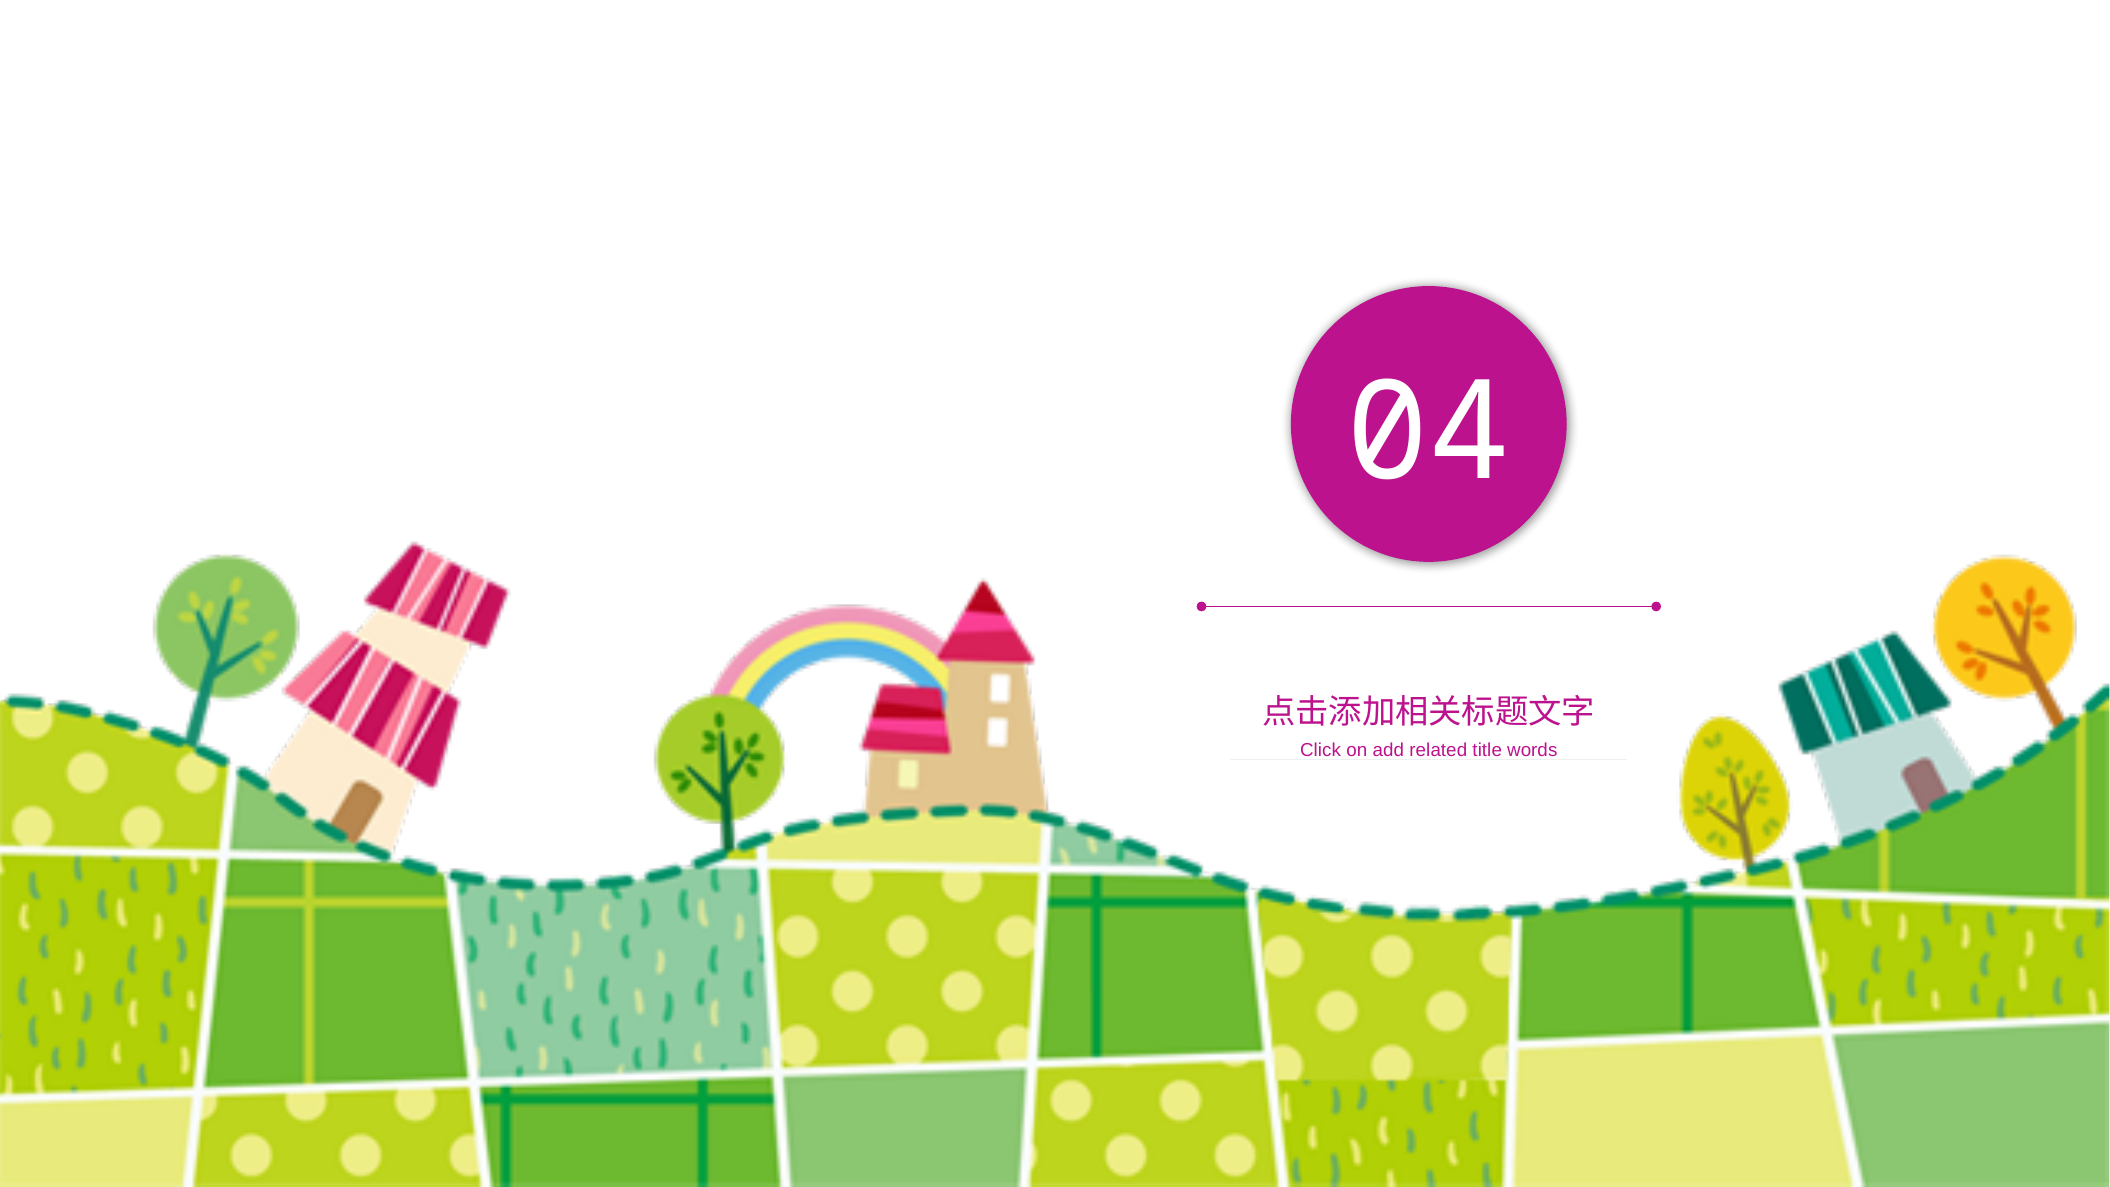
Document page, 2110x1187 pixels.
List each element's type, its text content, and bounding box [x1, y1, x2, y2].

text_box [1197, 602, 1660, 611]
text_box 04 [1289, 285, 1568, 504]
picture [0, 504, 2110, 1187]
